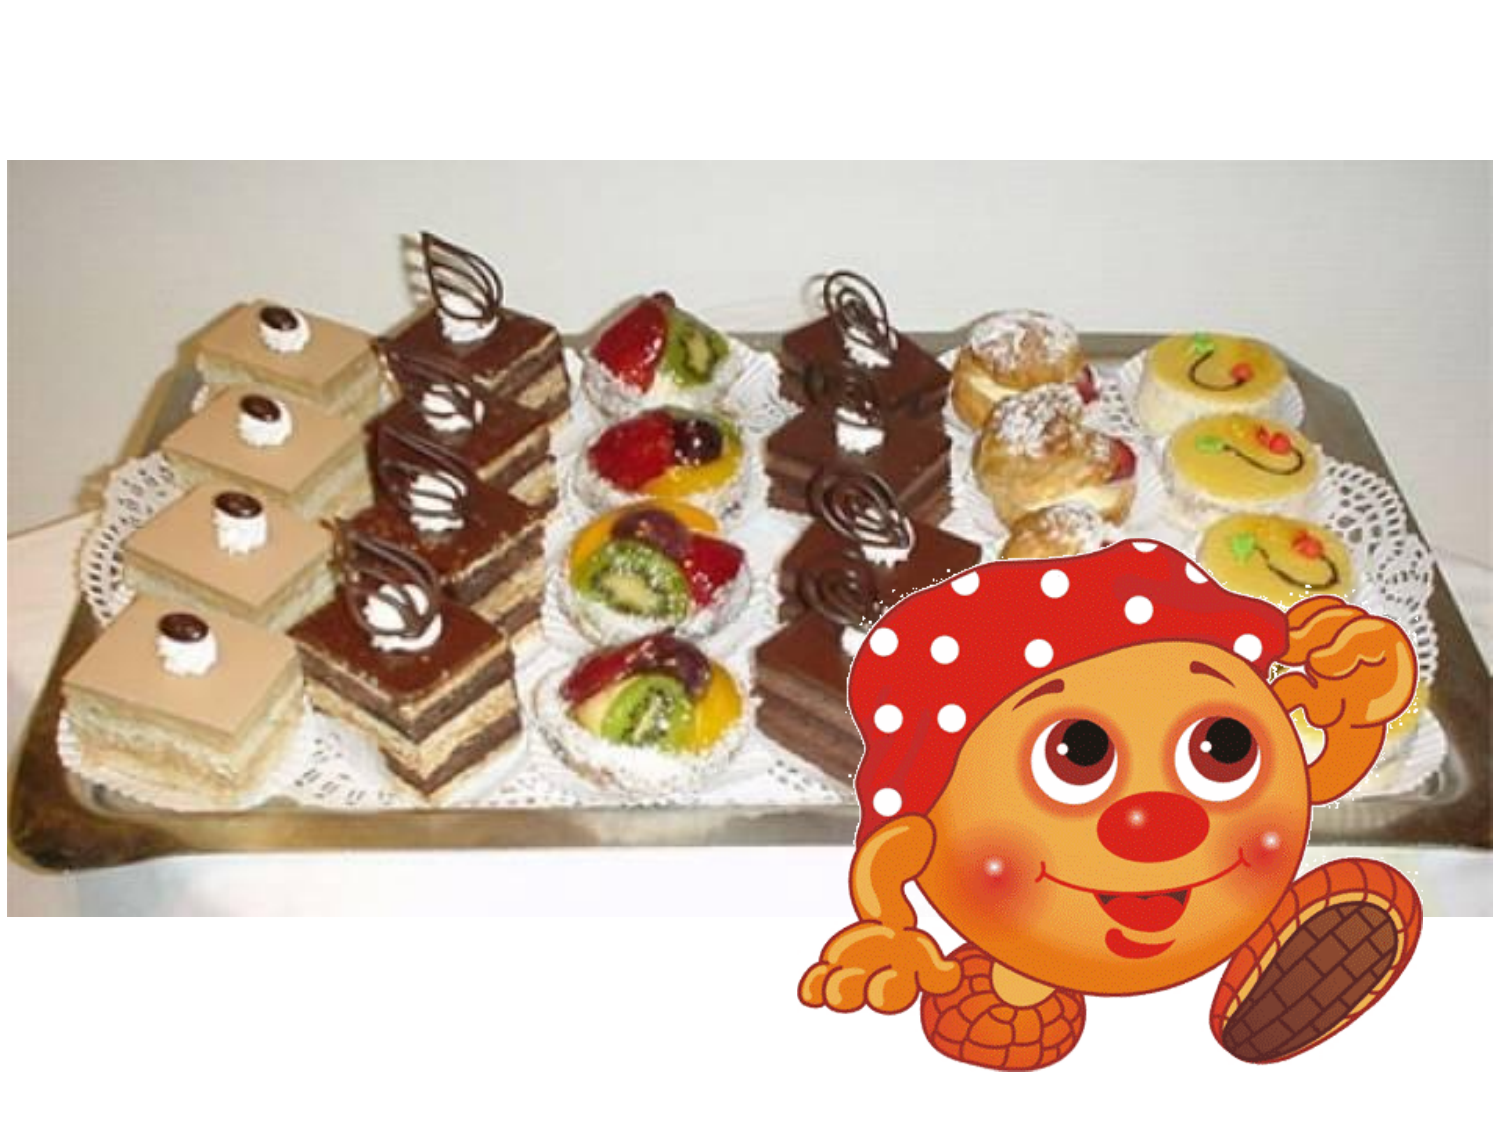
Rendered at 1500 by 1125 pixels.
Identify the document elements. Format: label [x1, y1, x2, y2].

picture [6, 160, 1494, 1072]
